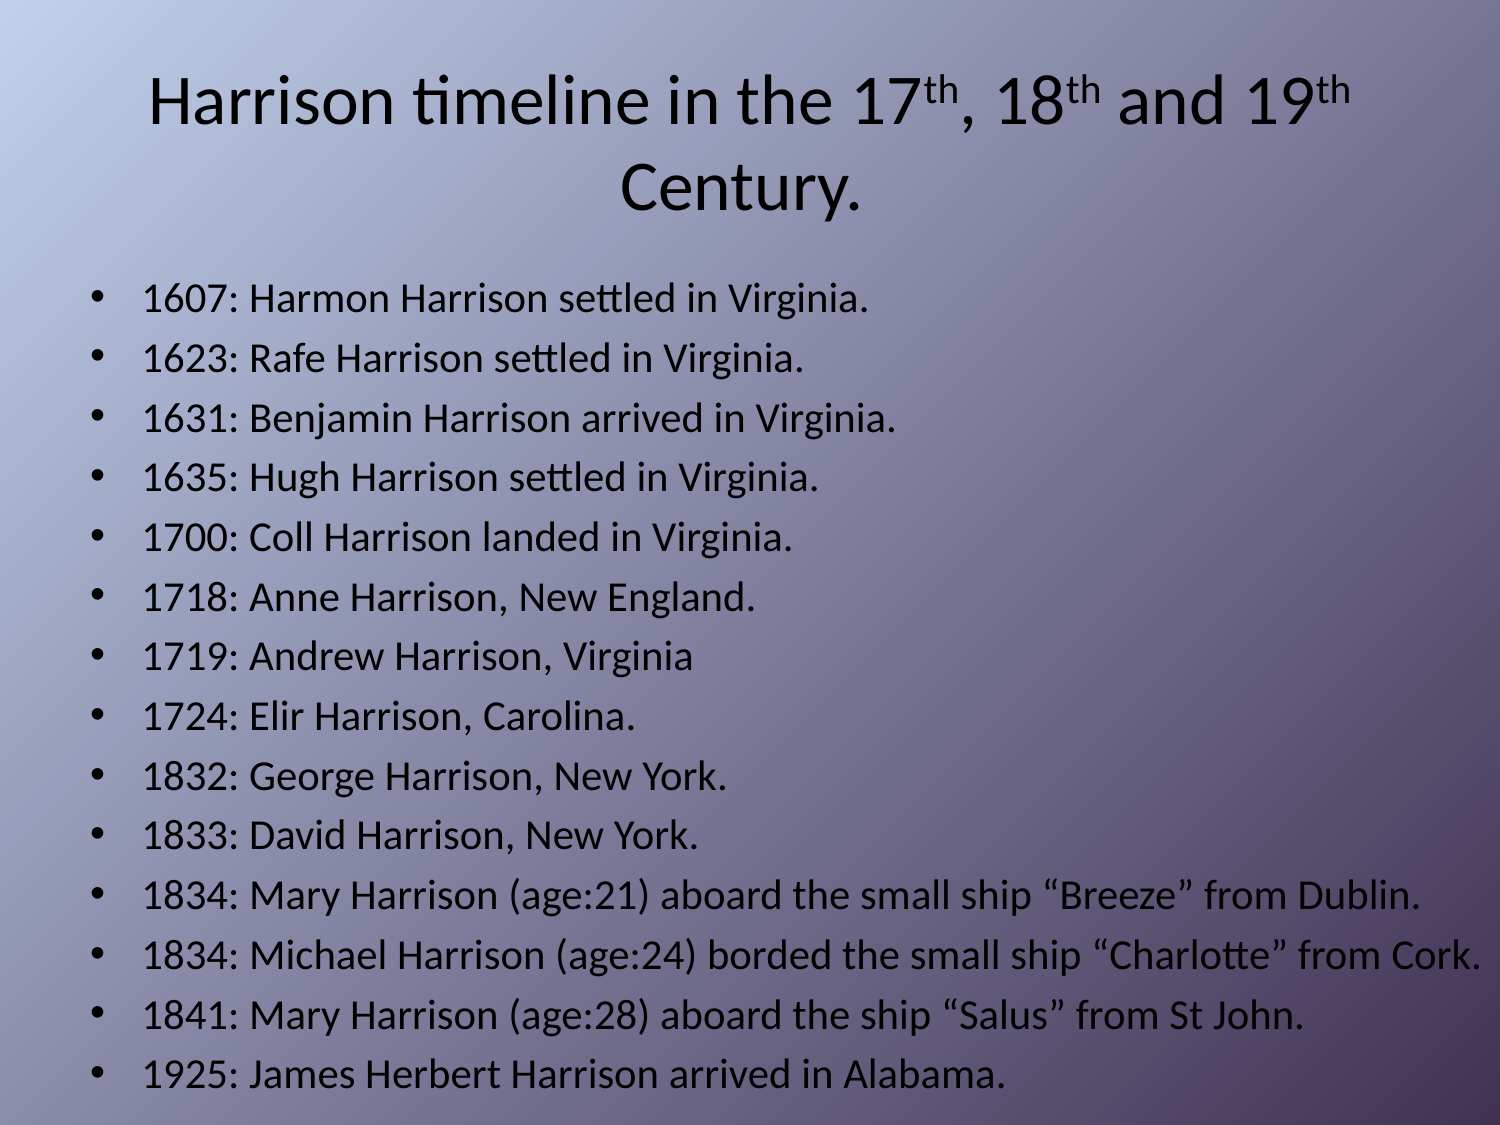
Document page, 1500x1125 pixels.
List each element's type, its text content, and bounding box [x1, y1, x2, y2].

list 1607: Harmon Harrison settled in Virginia. 1623: Rafe Harrison settled in Virginia. 1631: Benjamin Harrison arrived in Virginia. 1635: Hugh Harrison settled in Virginia. 1700: Coll Harrison landed in Virginia. 1718: Anne Harrison, New England. 1719: Andrew Harrison, Virginia 1724: Elir Harrison, Carolina. 1832: George Harrison, New York. 1833: David Harrison, New York. 1834: Mary Harrison (age:21) aboard the small ship “Breeze” from Dublin. 1834: Michael Harrison (age:24) borded the small ship “Charlotte” from Cork. 1841: Mary Harrison (age:28) aboard the ship “Salus” from St John. 1925: James Herbert Harrison arrived in Alabama. [75, 262, 1500, 1125]
title Harrison timeline in the 17th, 18th and 19th Century. [75, 45, 1425, 233]
